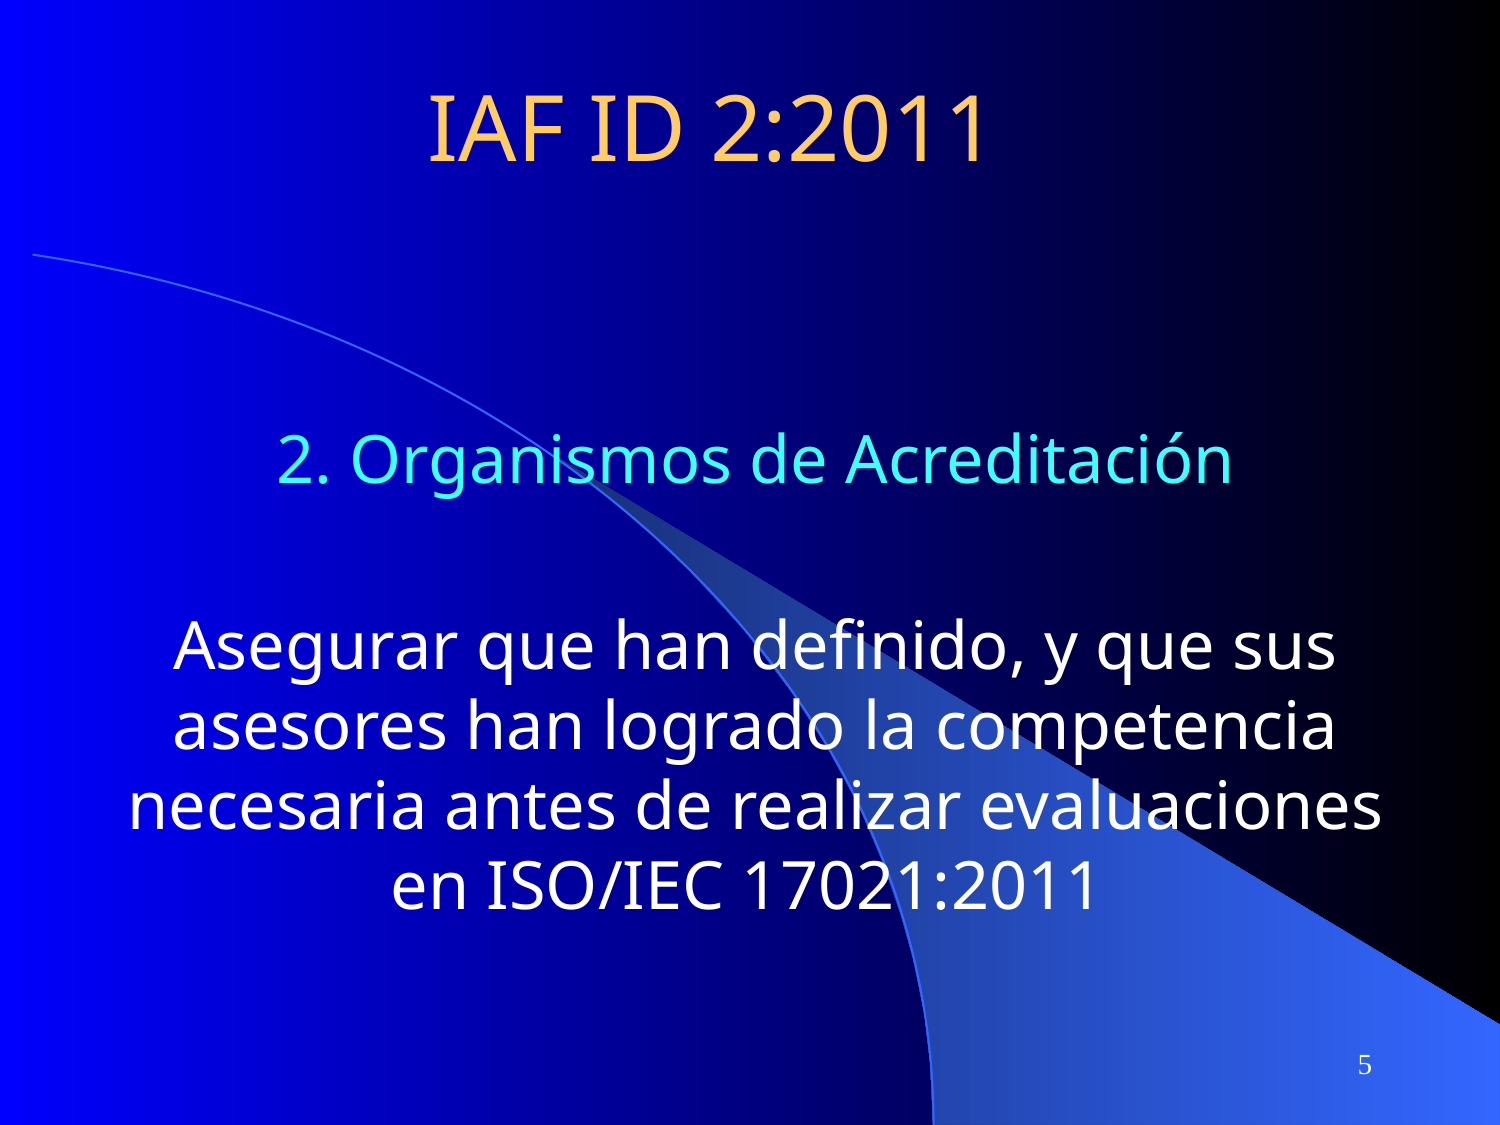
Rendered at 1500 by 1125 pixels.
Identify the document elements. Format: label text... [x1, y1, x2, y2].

subtitle 2. Organismos de Acreditación Asegurar que han definido, y que sus asesores han logrado la competencia necesaria antes de realizar evaluaciones en ISO/IEC 17021:2011 [87, 499, 1426, 888]
title IAF ID 2:2011 [74, 37, 1351, 188]
slide_number 5 [1074, 1024, 1388, 1101]
